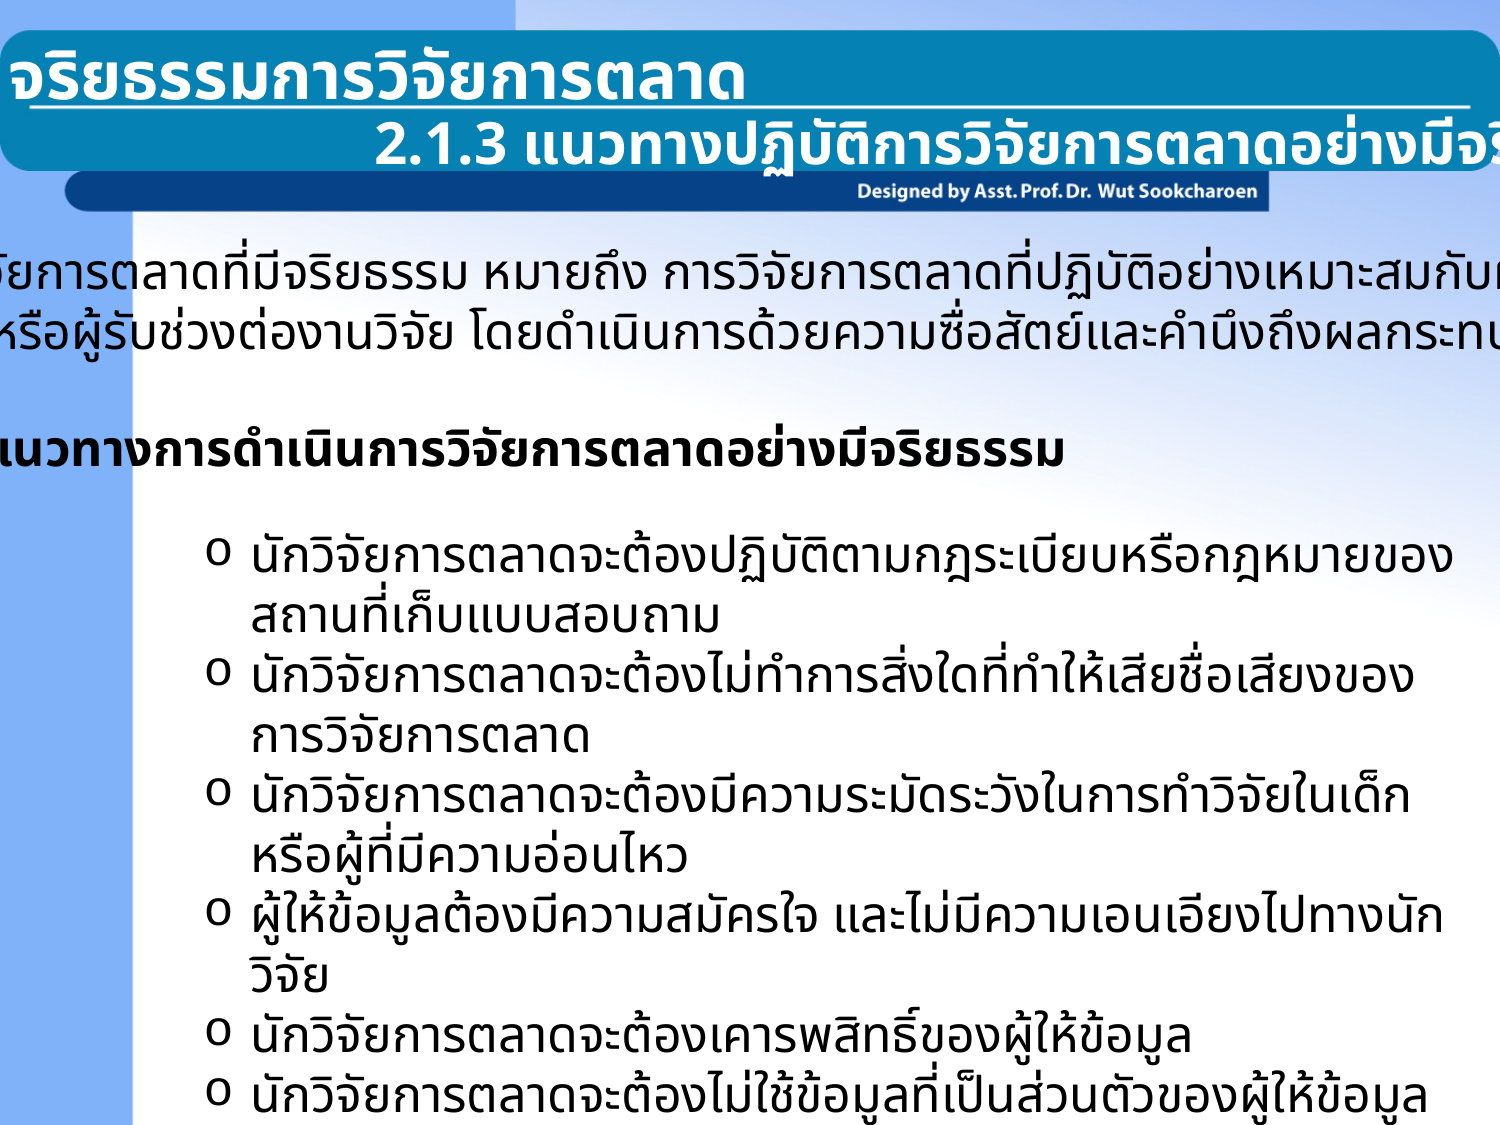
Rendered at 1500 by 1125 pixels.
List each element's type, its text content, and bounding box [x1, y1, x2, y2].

picture [0, 367, 1500, 1125]
text_box 2.1 จริยธรรมการวิจัยการตลาด [0, 25, 765, 121]
picture [0, 0, 1500, 53]
picture [0, 149, 1500, 231]
text_box การวิจัยการตลาดที่มีจริยธรรม หมายถึง การวิจัยการตลาดที่ปฏิบัติอย่างเหมาะสมกับผู้ให้ข้อมูล ลูกค้าหรือผู้รับช่วงต่องานวิจัย โดยดำเนินการด้วยความซื่อสัตย์และคำนึงถึงผลกระทบทางสังคม [0, 231, 1500, 367]
text_box 2.1.3 แนวทางปฏิบัติการวิจัยการตลาดอย่างมีจริยธรรม [359, 98, 1500, 184]
text_box นักวิจัยการตลาดจะต้องปฏิบัติตามกฎระเบียบหรือกฎหมายของสถานที่เก็บแบบสอบถาม นักวิจัยการตลาดจะต้องไม่ทำการสิ่งใดที่ทำให้เสียชื่อเสียงของการวิจัยการตลาด นักวิจัยการตลาดจะต้องมีความระมัดระวังในการทำวิจัยในเด็กหรือผู้ที่มีความอ่อนไหว ผู้ให้ข้อมูลต้องมีความสมัครใจ และไม่มีความเอนเอียงไปทางนักวิจัย นักวิจัยการตลาดจะต้องเคารพสิทธิ์ของผู้ให้ข้อมูล นักวิจัยการตลาดจะต้องไม่ใช้ข้อมูลที่เป็นส่วนตัวของผู้ให้ข้อมูลนอกเหนือจากการวิจัย การทำวิจัยการตลาดต้องมีความโปร่งใส นักวิจัยการตลาดจะต้องคำนึงถึงความยุติธรรมในการแข่งขัน [188, 515, 1483, 1125]
text_box แนวทางการดำเนินการวิจัยการตลาดอย่างมีจริยธรรม [0, 408, 1095, 484]
